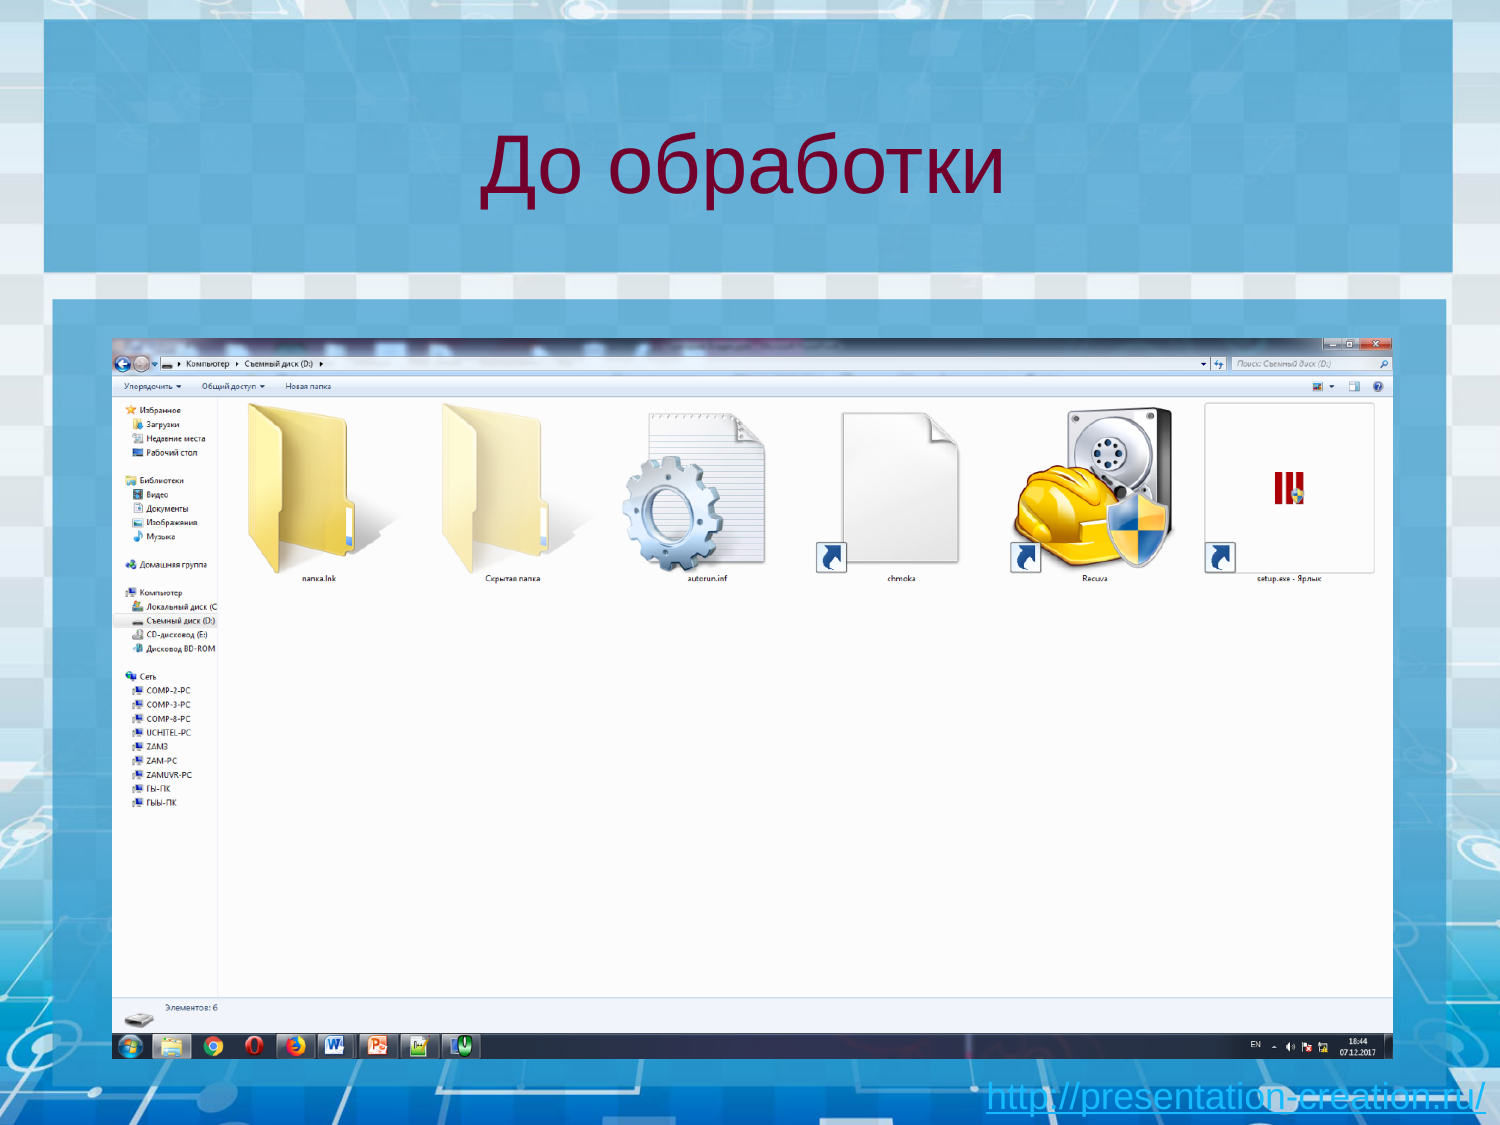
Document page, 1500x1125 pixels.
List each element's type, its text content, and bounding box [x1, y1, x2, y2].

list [111, 337, 1393, 1059]
title До обработки [183, 66, 1329, 254]
picture [0, 0, 1500, 1125]
